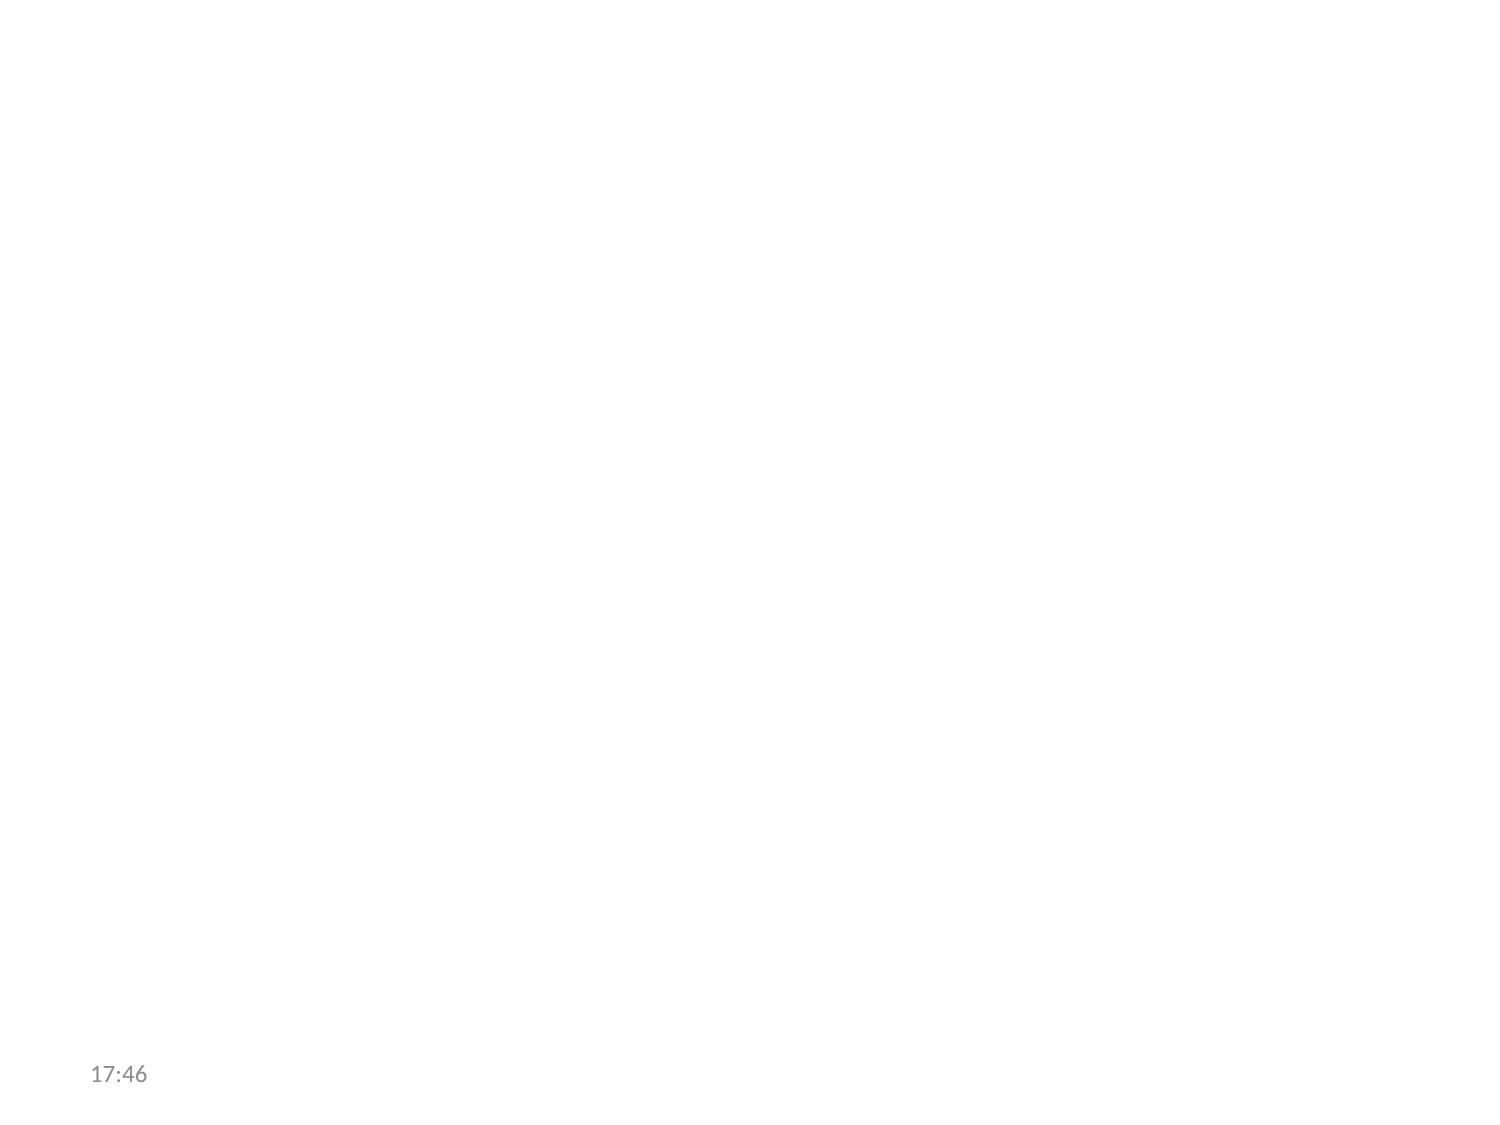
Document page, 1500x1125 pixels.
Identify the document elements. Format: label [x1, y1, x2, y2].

slide_number [75, 1042, 425, 1103]
